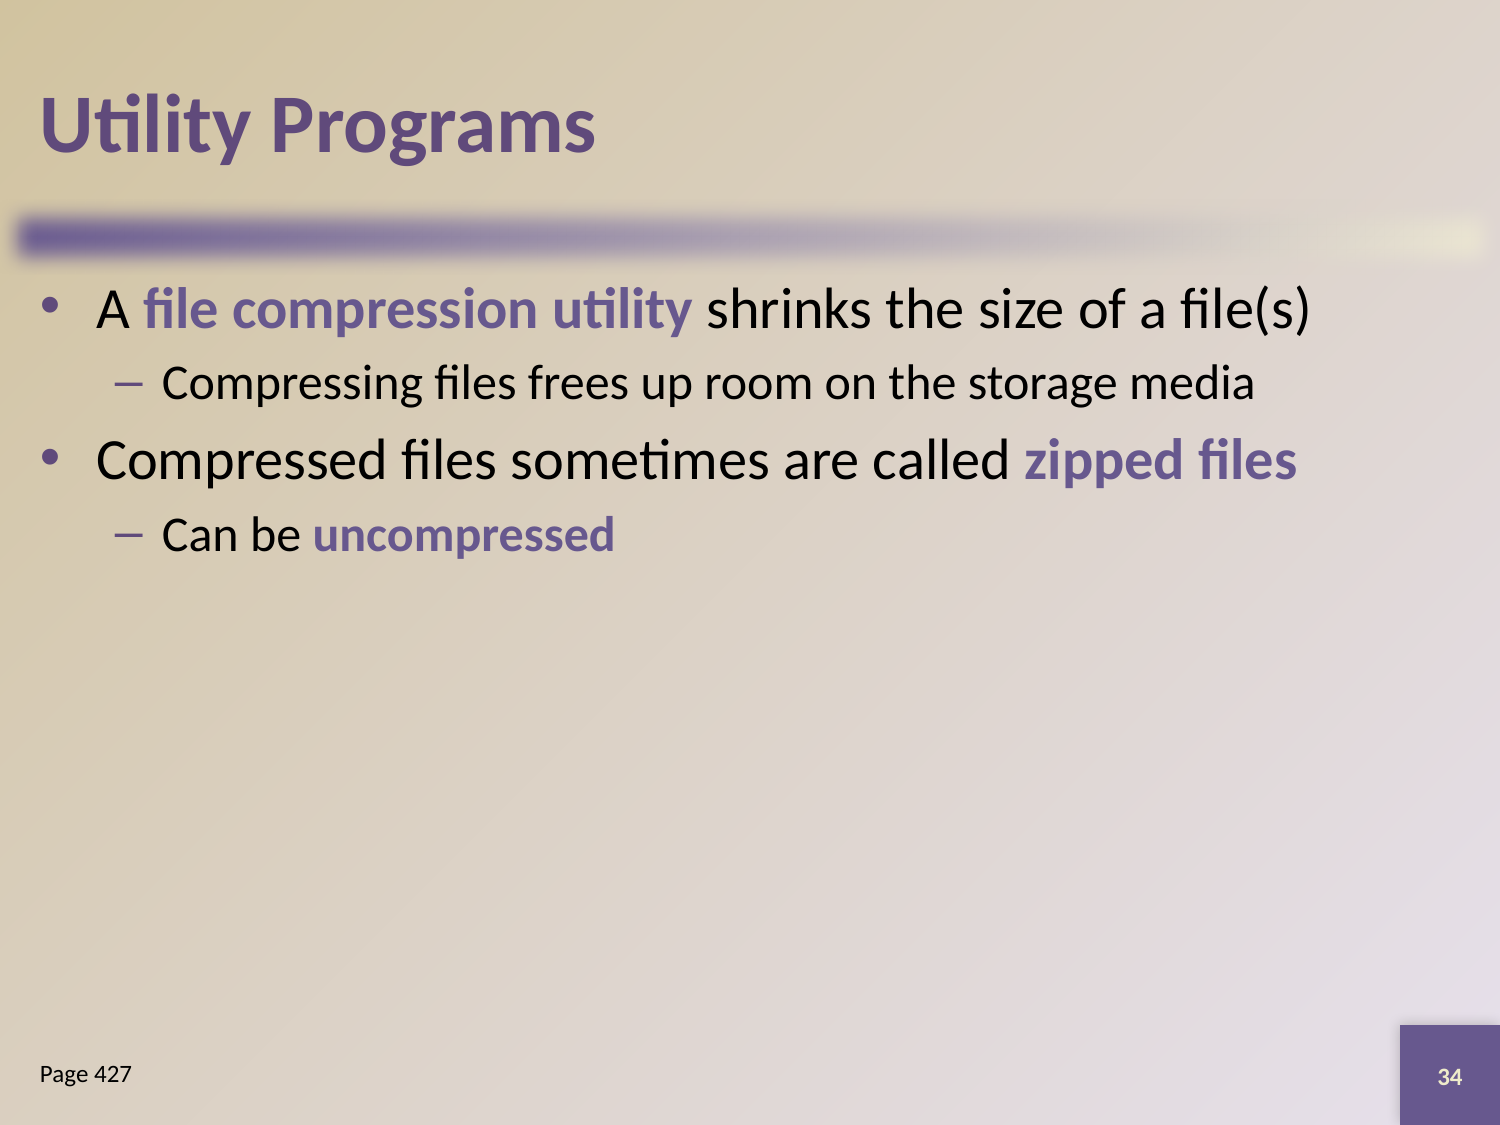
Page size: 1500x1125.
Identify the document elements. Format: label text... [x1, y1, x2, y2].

slide_number 34 [1400, 1025, 1500, 1125]
list Page 427 [24, 1050, 300, 1125]
list A file compression utility shrinks the size of a file(s) Compressing files frees up room on the storage media Compressed files sometimes are called zipped files Can be uncompressed [24, 262, 1475, 1025]
title Utility Programs [24, 24, 1475, 213]
